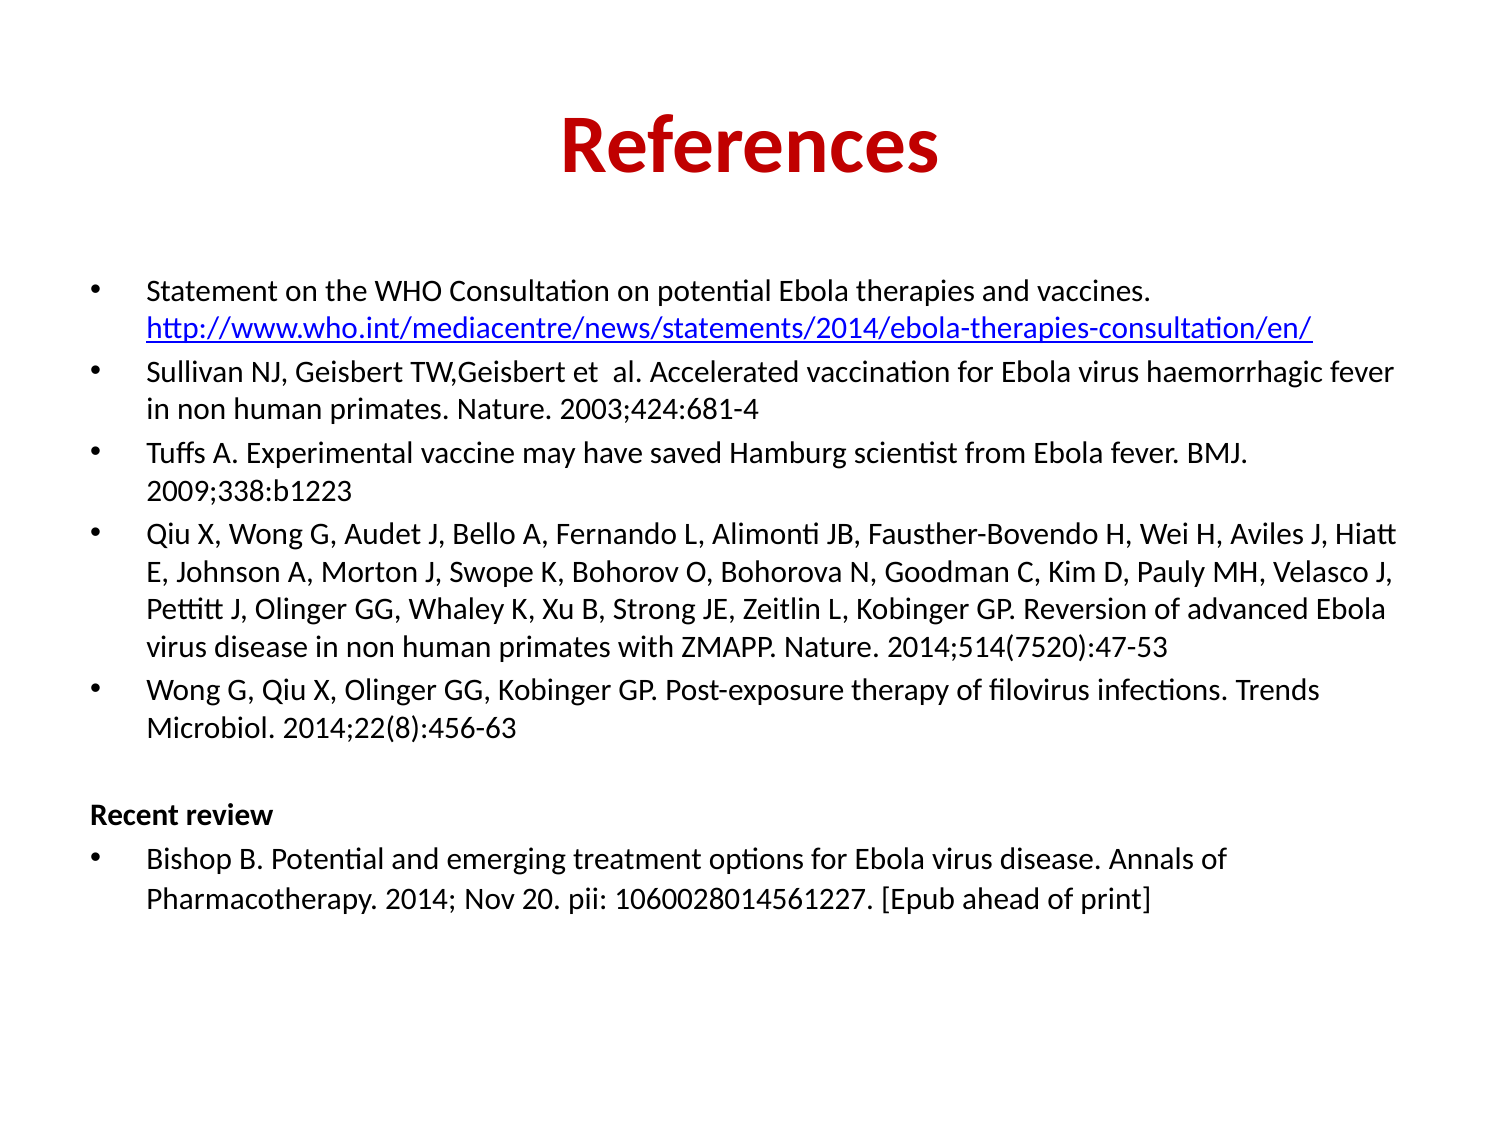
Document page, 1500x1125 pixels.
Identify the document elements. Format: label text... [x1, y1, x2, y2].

list Statement on the WHO Consultation on potential Ebola therapies and vaccines. http://www.who.int/mediacentre/news/statements/2014/ebola-therapies-consultation/en/ Sullivan NJ, Geisbert TW,Geisbert et al. Accelerated vaccination for Ebola virus haemorrhagic fever in non human primates. Nature. 2003;424:681-4 Tuffs A. Experimental vaccine may have saved Hamburg scientist from Ebola fever. BMJ. 2009;338:b1223 Qiu X, Wong G, Audet J, Bello A, Fernando L, Alimonti JB, Fausther-Bovendo H, Wei H, Aviles J, Hiatt E, Johnson A, Morton J, Swope K, Bohorov O, Bohorova N, Goodman C, Kim D, Pauly MH, Velasco J, Pettitt J, Olinger GG, Whaley K, Xu B, Strong JE, Zeitlin L, Kobinger GP. Reversion of advanced Ebola virus disease in non human primates with ZMAPP. Nature. 2014;514(7520):47-53 Wong G, Qiu X, Olinger GG, Kobinger GP. Post-exposure therapy of filovirus infections. Trends Microbiol. 2014;22(8):456-63 Recent review Bishop B. Potential and emerging treatment options for Ebola virus disease. Annals of Pharmacotherapy. 2014; Nov 20. pii: 1060028014561227. [Epub ahead of print] [75, 262, 1425, 1005]
title References [75, 45, 1425, 233]
